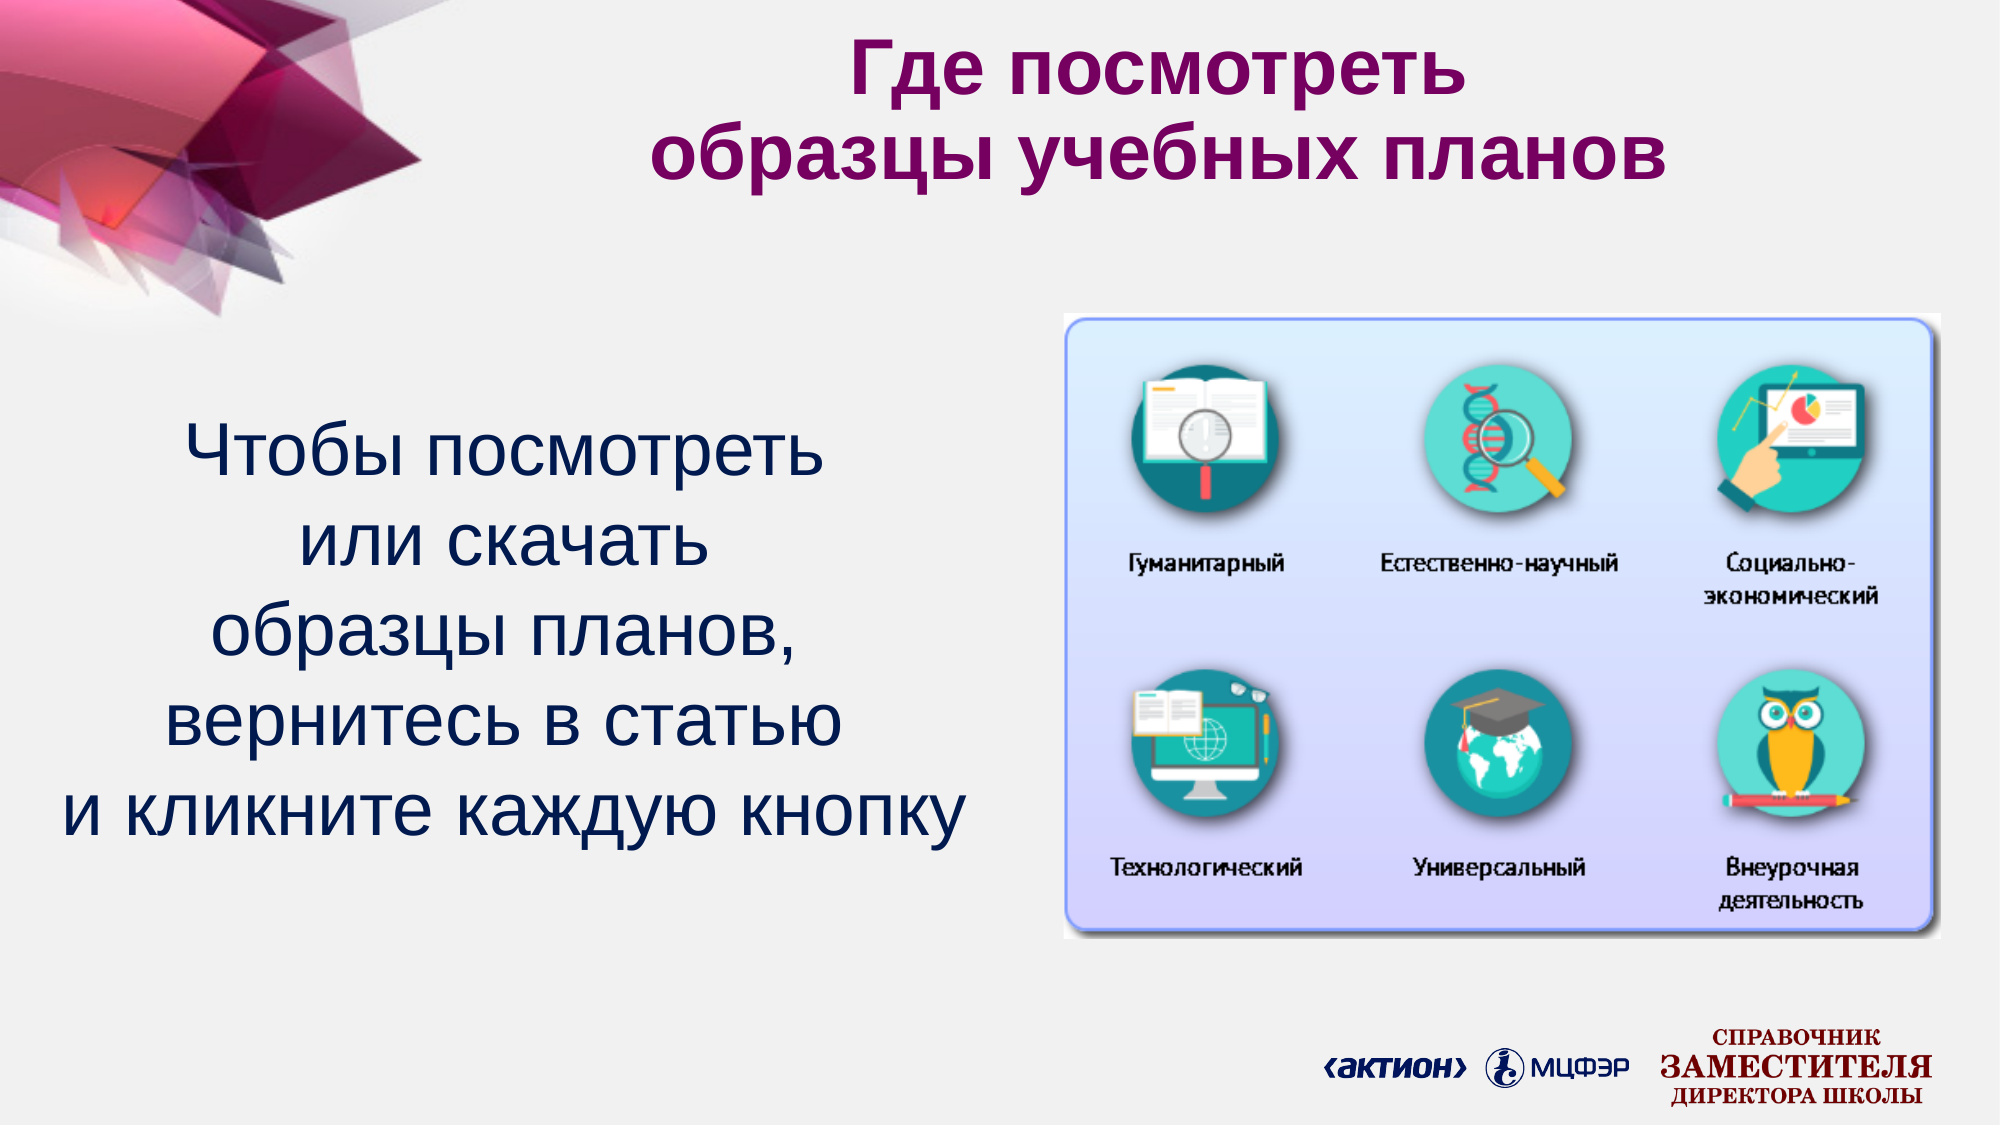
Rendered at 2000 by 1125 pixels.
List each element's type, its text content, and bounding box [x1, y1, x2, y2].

title Где посмотреть образцы учебных планов [340, 7, 2000, 216]
text_box Чтобы посмотреть или скачать образцы планов, вернитесь в статью и кликните каждую кнопку [1, 393, 1029, 858]
picture [0, 0, 2000, 1125]
